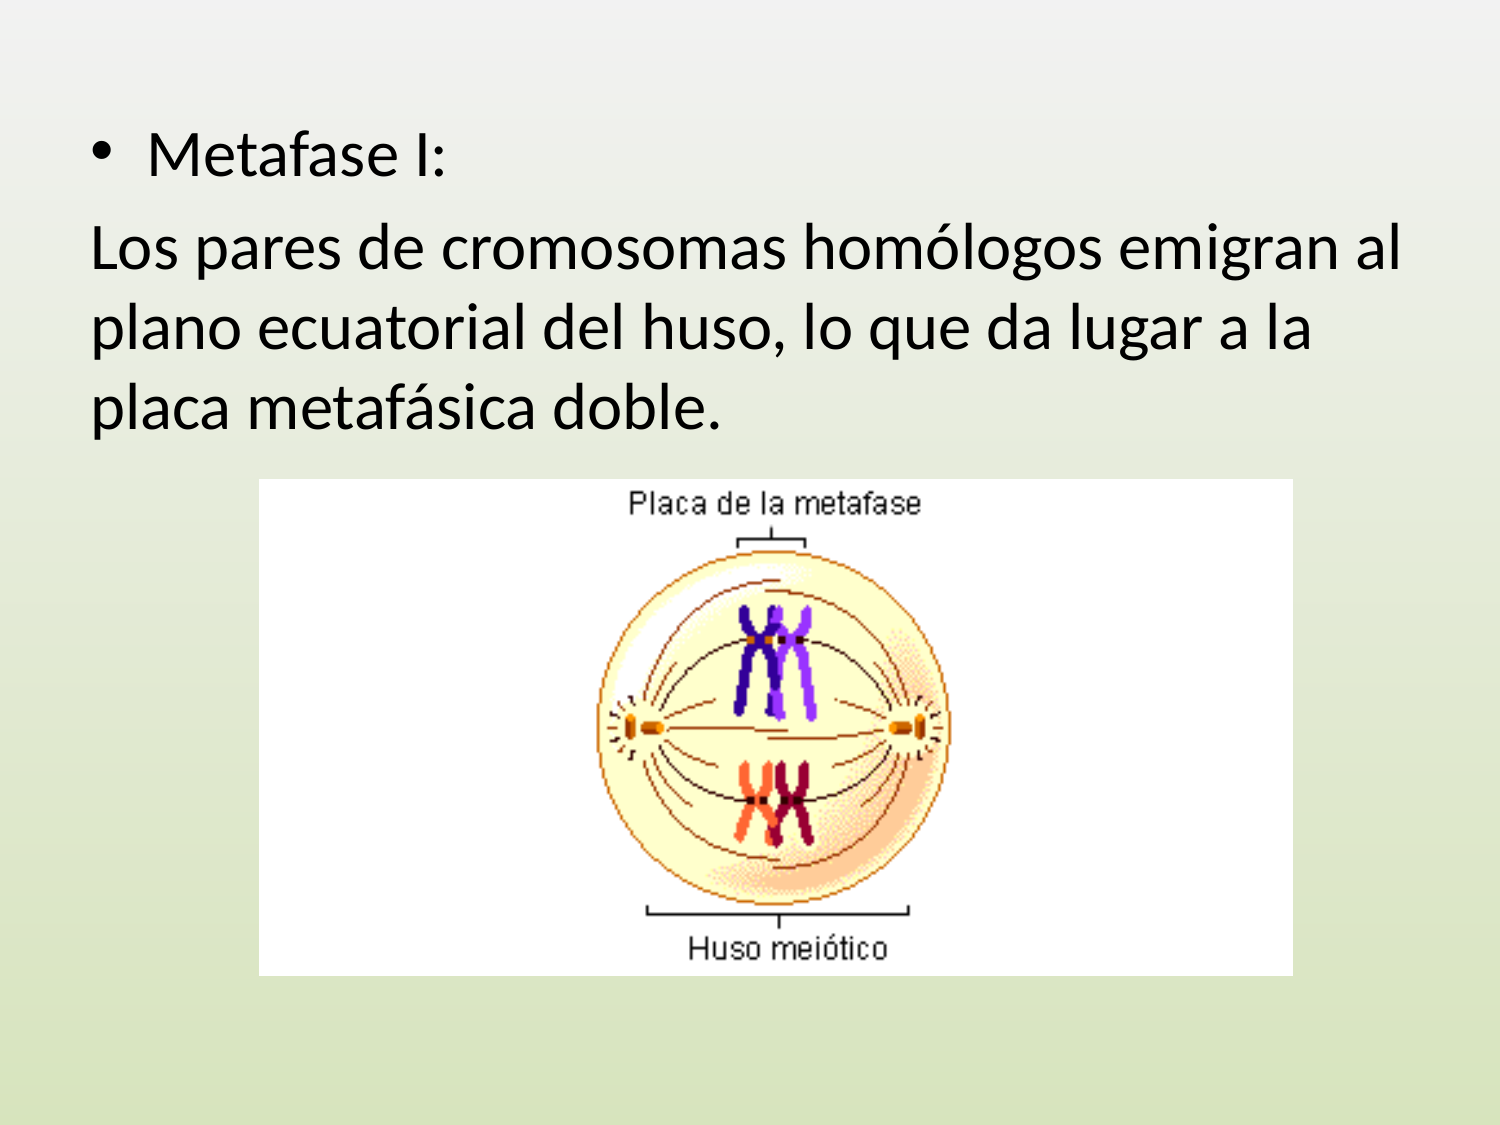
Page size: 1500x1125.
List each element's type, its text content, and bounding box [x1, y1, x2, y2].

list Metafase I: Los pares de cromosomas homólogos emigran al plano ecuatorial del huso, lo que da lugar a la placa metafásica doble. [75, 101, 1425, 1005]
picture [259, 479, 1294, 976]
